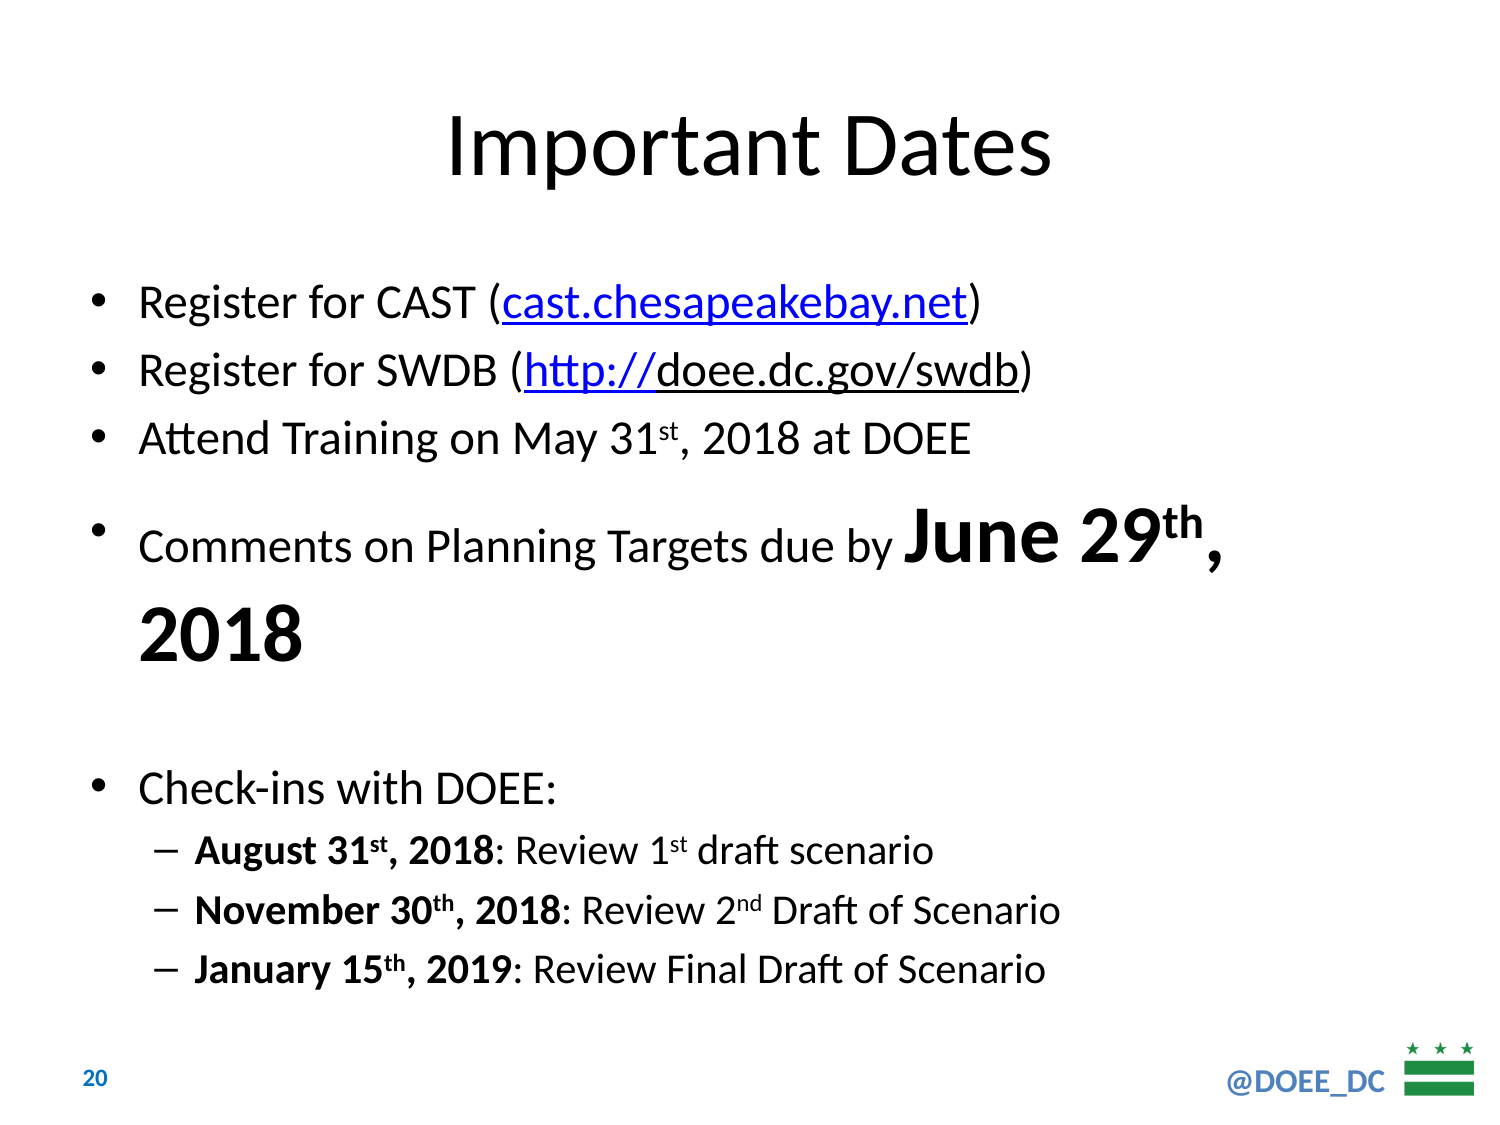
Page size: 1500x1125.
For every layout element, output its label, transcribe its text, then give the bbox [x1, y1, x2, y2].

picture [1399, 1036, 1477, 1101]
text_box 20 [67, 1046, 418, 1107]
title Important Dates [75, 45, 1425, 233]
list Register for CAST (cast.chesapeakebay.net) Register for SWDB (http://doee.dc.gov/swdb) Attend Training on May 31st, 2018 at DOEE Comments on Planning Targets due by June 29th, 2018 Check-ins with DOEE: August 31st, 2018: Review 1st draft scenario November 30th, 2018: Review 2nd Draft of Scenario January 15th, 2019: Review Final Draft of Scenario [75, 262, 1425, 1005]
text_box @DOEE_DC [1174, 1051, 1396, 1106]
